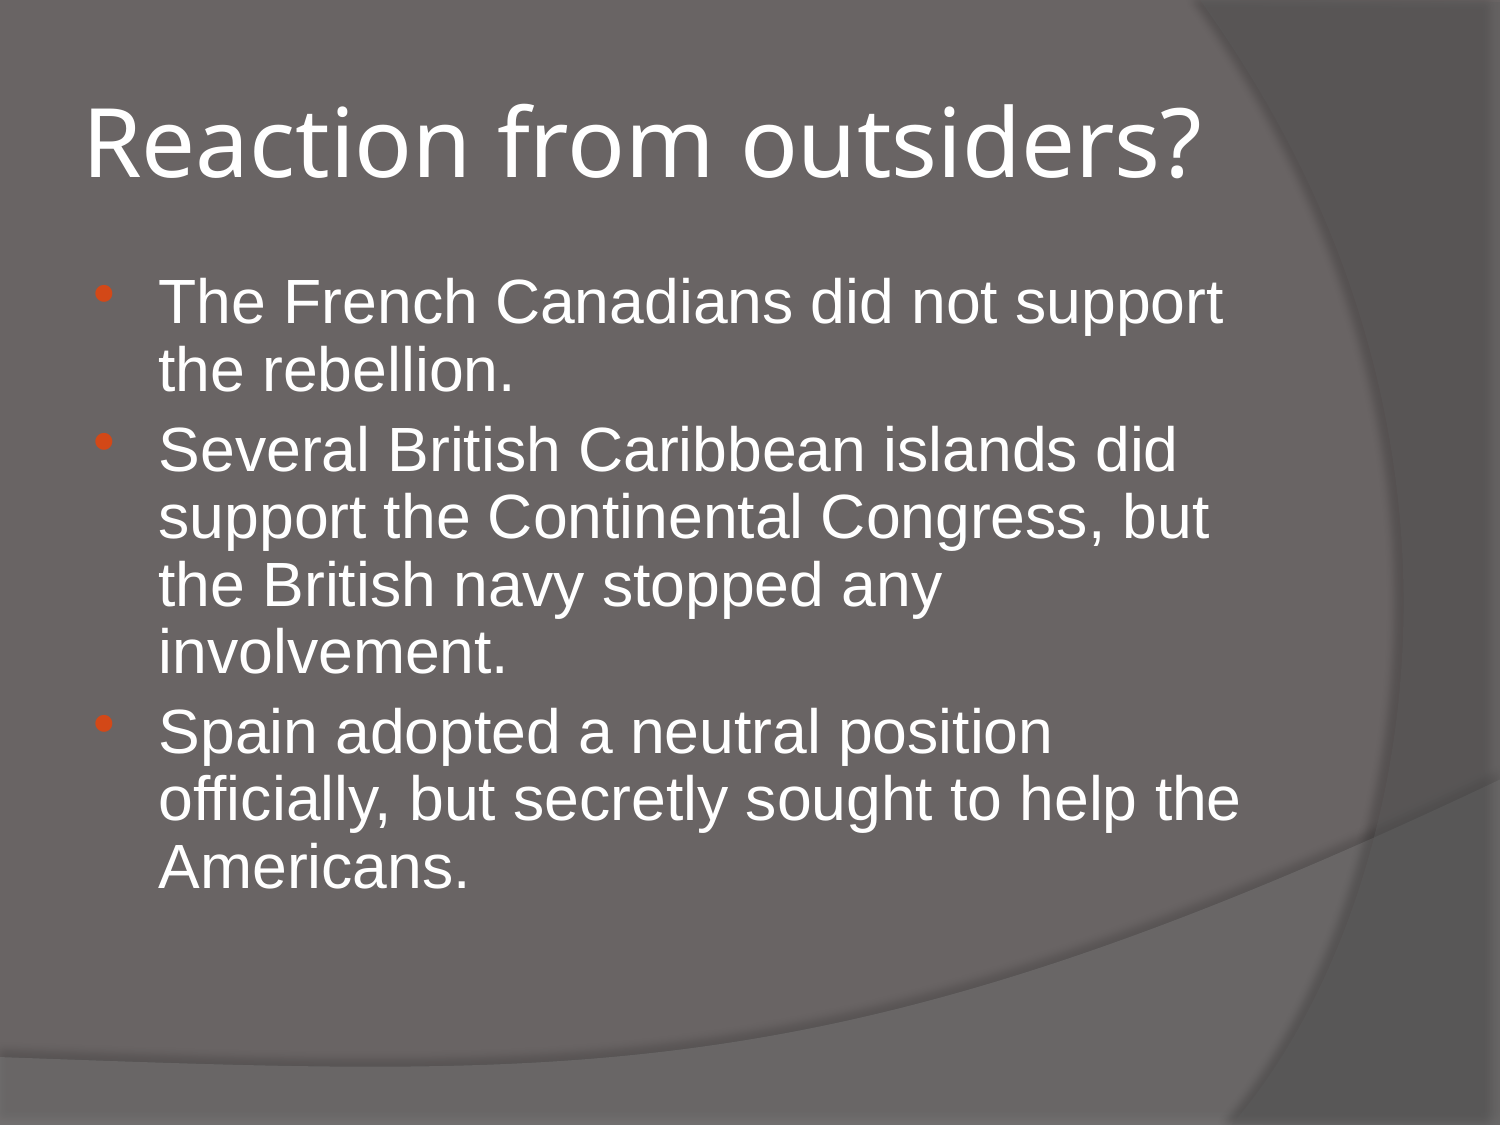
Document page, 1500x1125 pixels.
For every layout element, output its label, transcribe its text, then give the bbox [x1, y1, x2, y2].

list The French Canadians did not support the rebellion. Several British Caribbean islands did support the Continental Congress, but the British navy stopped any involvement. Spain adopted a neutral position officially, but secretly sought to help the Americans. [75, 262, 1300, 1005]
title Reaction from outsiders? [75, 45, 1300, 233]
